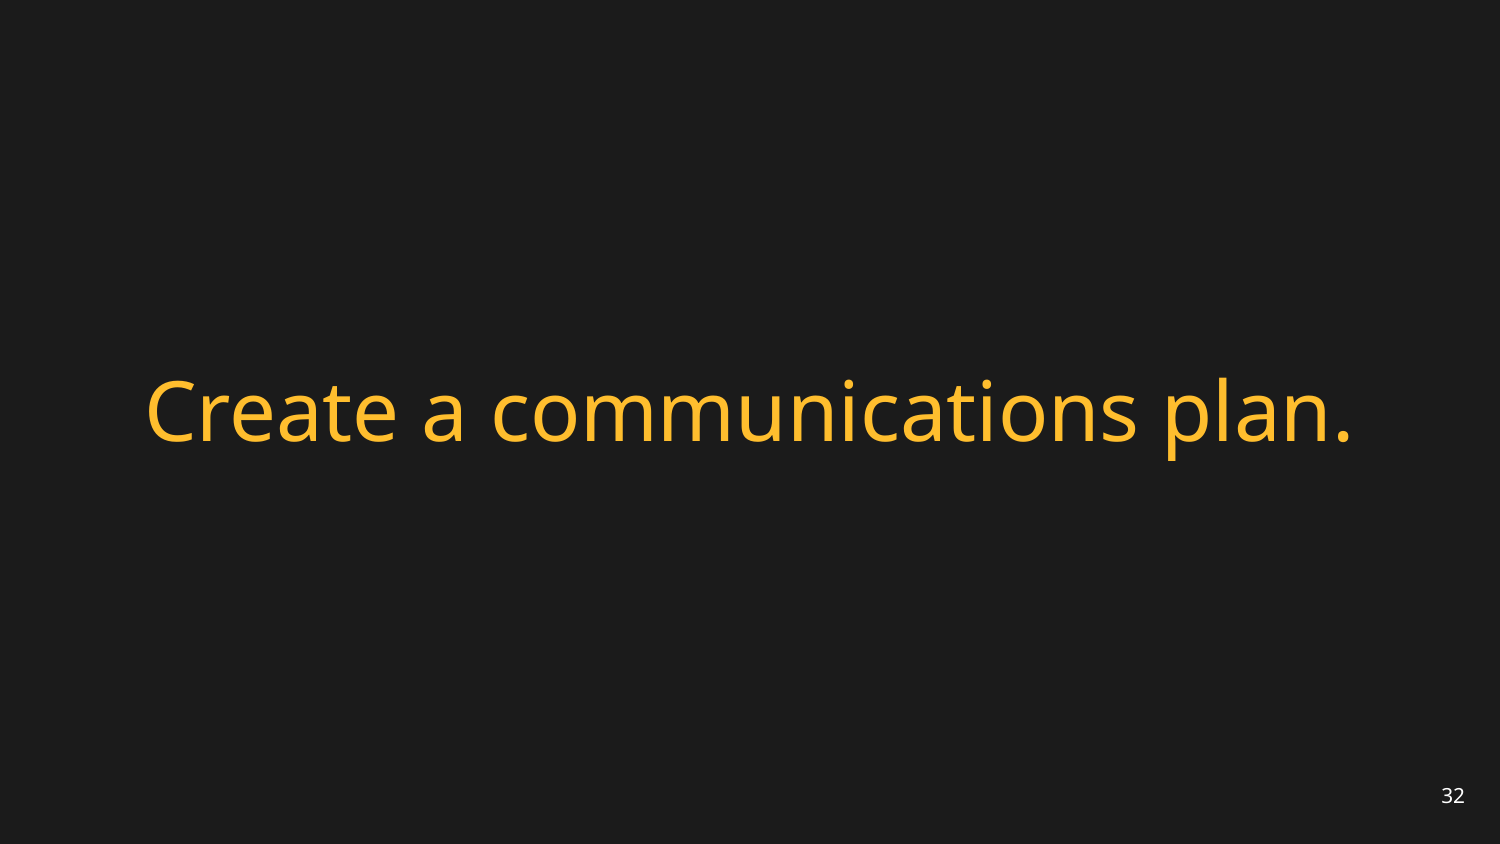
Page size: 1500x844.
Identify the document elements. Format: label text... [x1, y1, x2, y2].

slide_number 32 [1389, 764, 1480, 830]
title Create a communications plan. [51, 72, 1449, 753]
